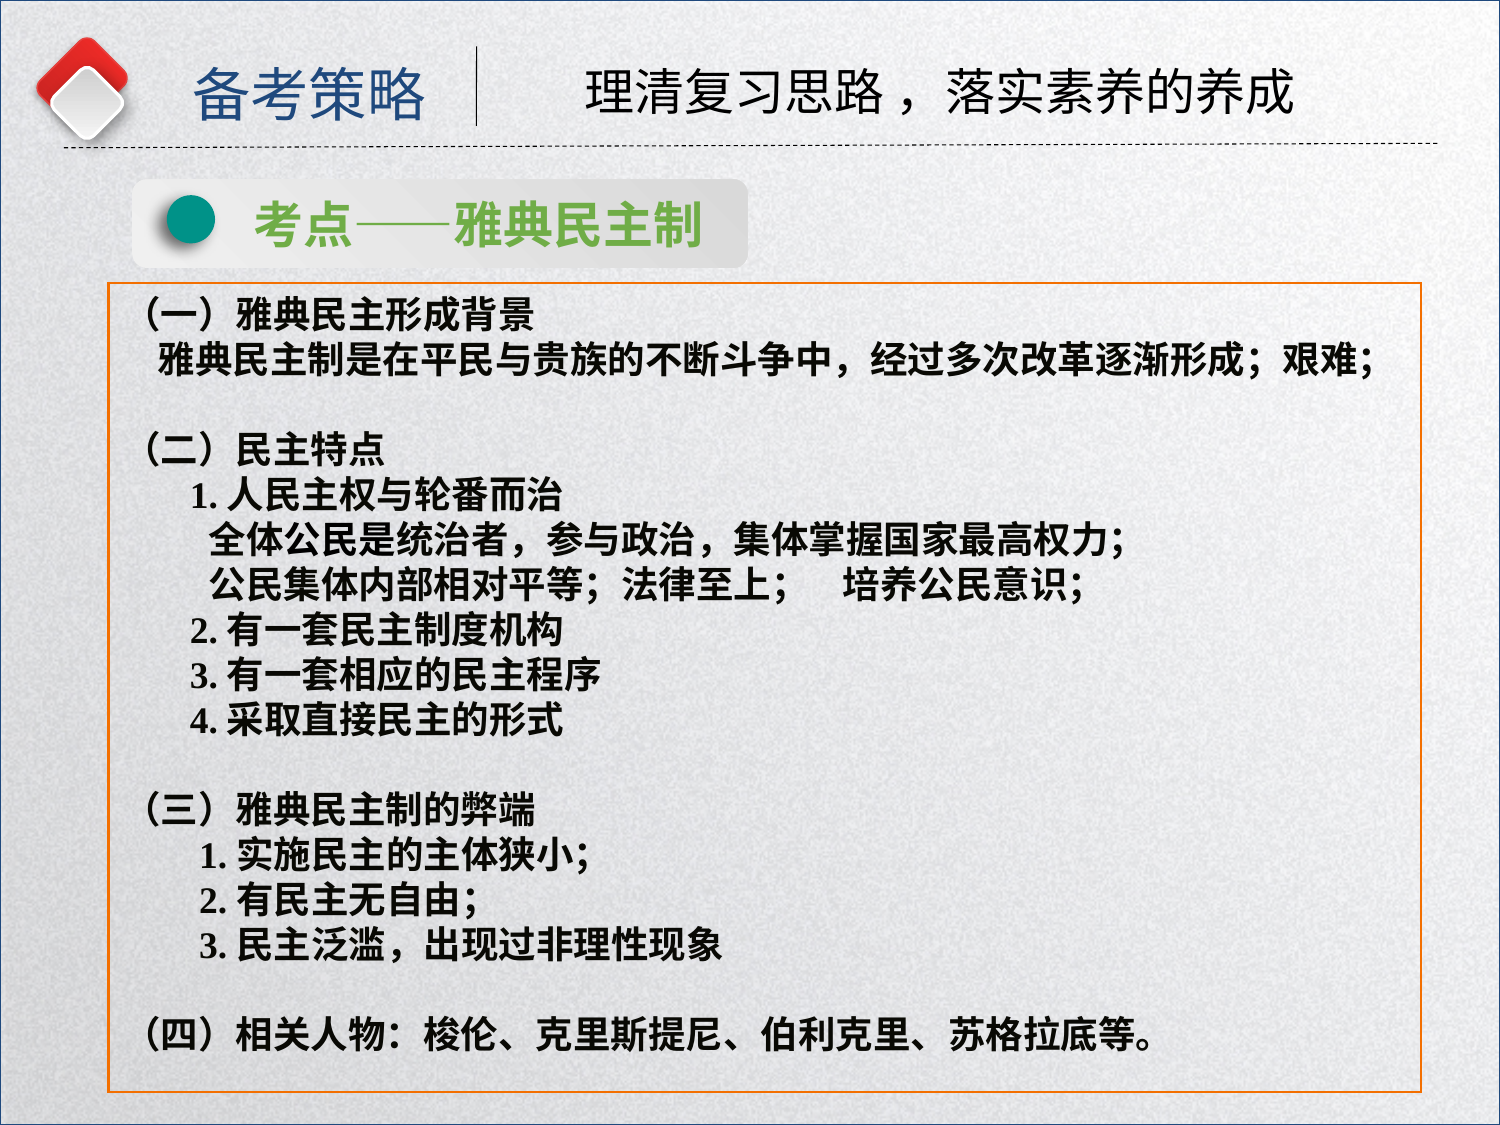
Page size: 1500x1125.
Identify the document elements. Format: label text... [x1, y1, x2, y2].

text_box （一）雅典民主形成背景 雅典民主制是在平民与贵族的不断斗争中，经过多次改革逐渐形成；艰难； （二）民主特点 1.人民主权与轮番而治 全体公民是统治者，参与政治，集体掌握国家最高权力； 公民集体内部相对平等；法律至上； 培养公民意识； 2.有一套民主制度机构 3.有一套相应的民主程序 4.采取直接民主的形式 （三）雅典民主制的弊端 1.实施民主的主体狭小； 2.有民主无自由； 3.民主泛滥，出现过非理性现象 （四）相关人物：梭伦、克里斯提尼、伯利克里、苏格拉底等。 [107, 282, 1422, 1093]
text_box [51, 67, 123, 139]
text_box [63, 143, 1439, 148]
picture [1, 1, 1499, 1124]
text_box [37, 38, 127, 104]
text_box 考点——雅典民主制 [131, 178, 749, 270]
text_box 备考策略 [143, 50, 475, 136]
text_box [165, 194, 217, 245]
text_box 理清复习思路 ，落实素养的养成 [569, 53, 1311, 129]
